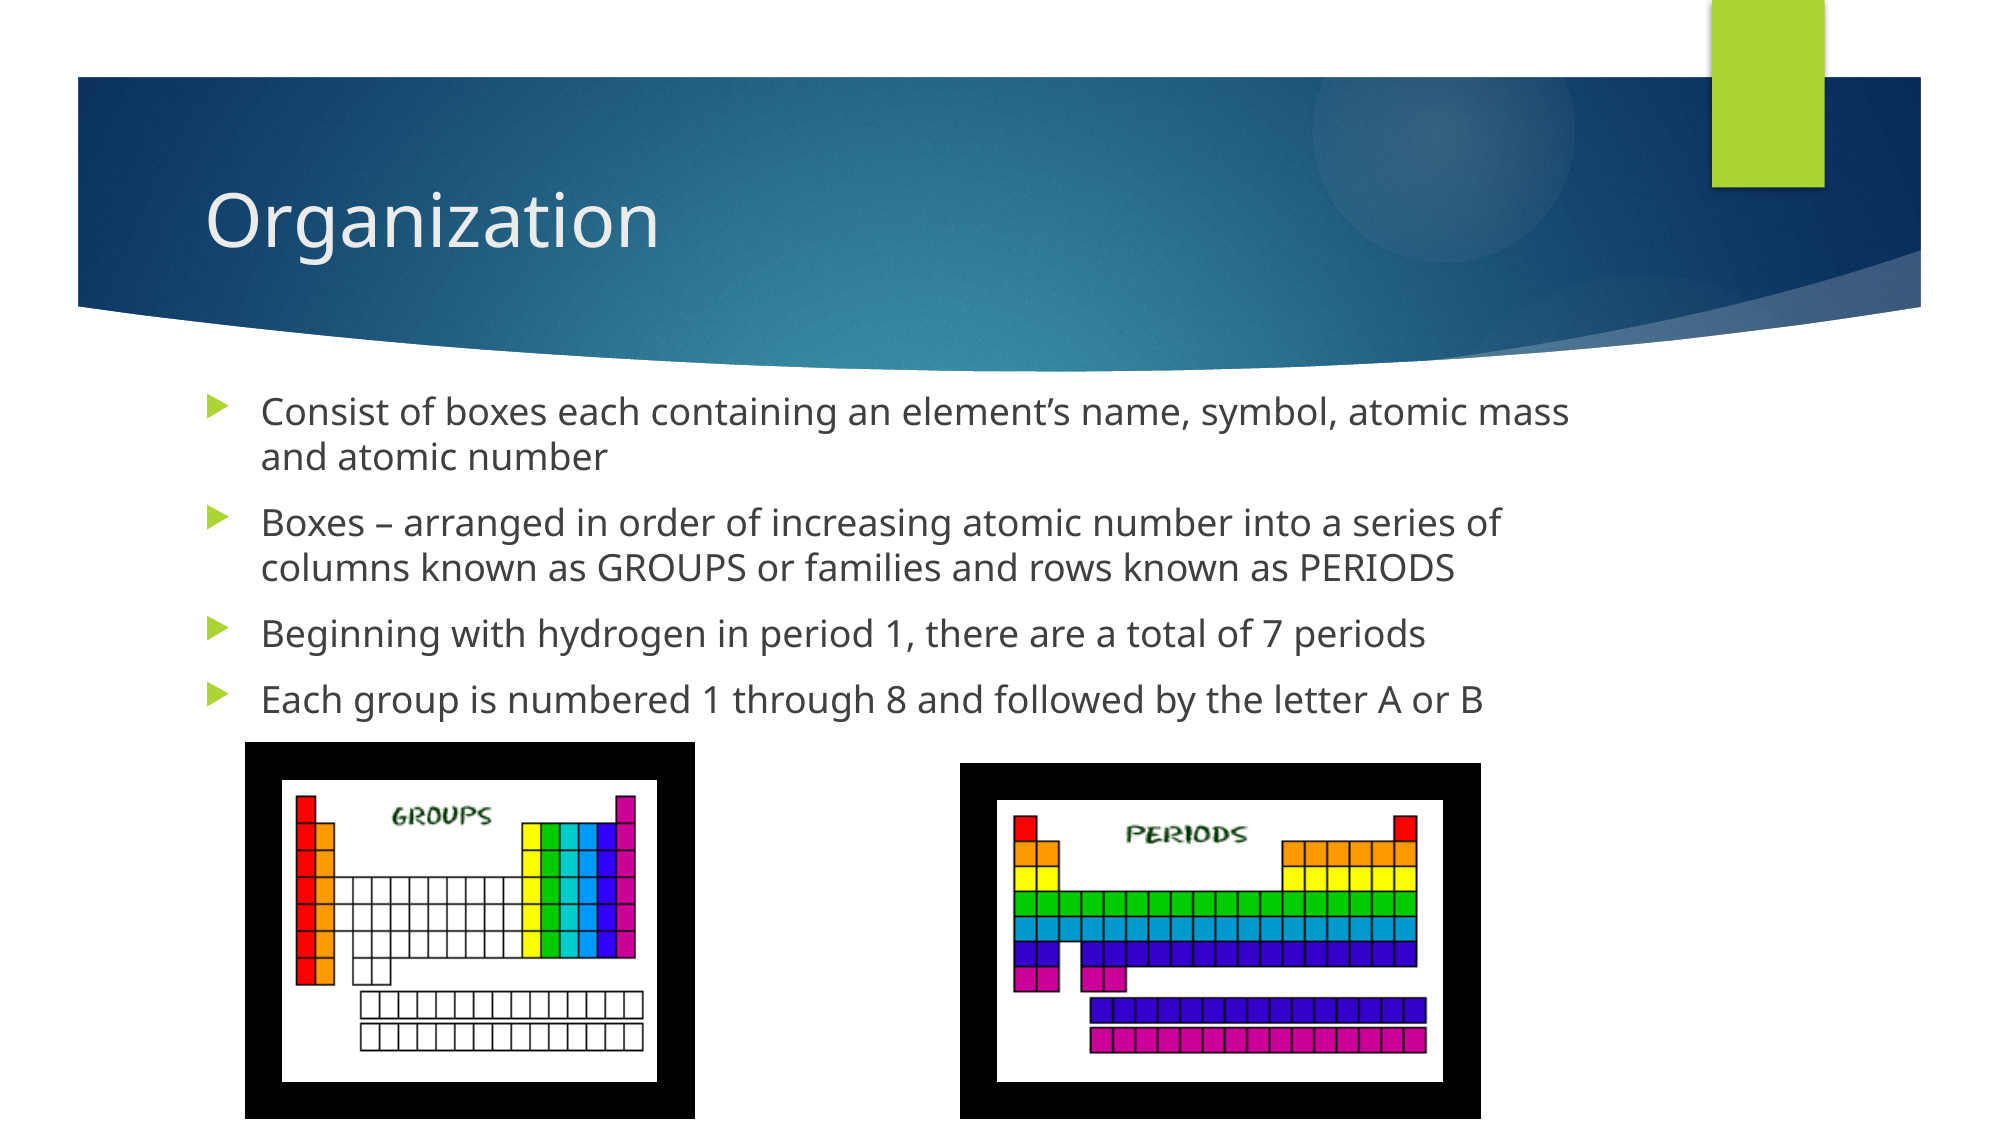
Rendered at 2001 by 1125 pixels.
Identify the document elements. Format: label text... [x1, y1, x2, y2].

list Consist of boxes each containing an element’s name, symbol, atomic mass and atomic number Boxes – arranged in order of increasing atomic number into a series of columns known as GROUPS or families and rows known as PERIODS Beginning with hydrogen in period 1, there are a total of 7 periods Each group is numbered 1 through 8 and followed by the letter A or B [189, 380, 1627, 941]
picture [996, 800, 1444, 1082]
picture [281, 779, 658, 1082]
title Organization [189, 159, 1627, 276]
